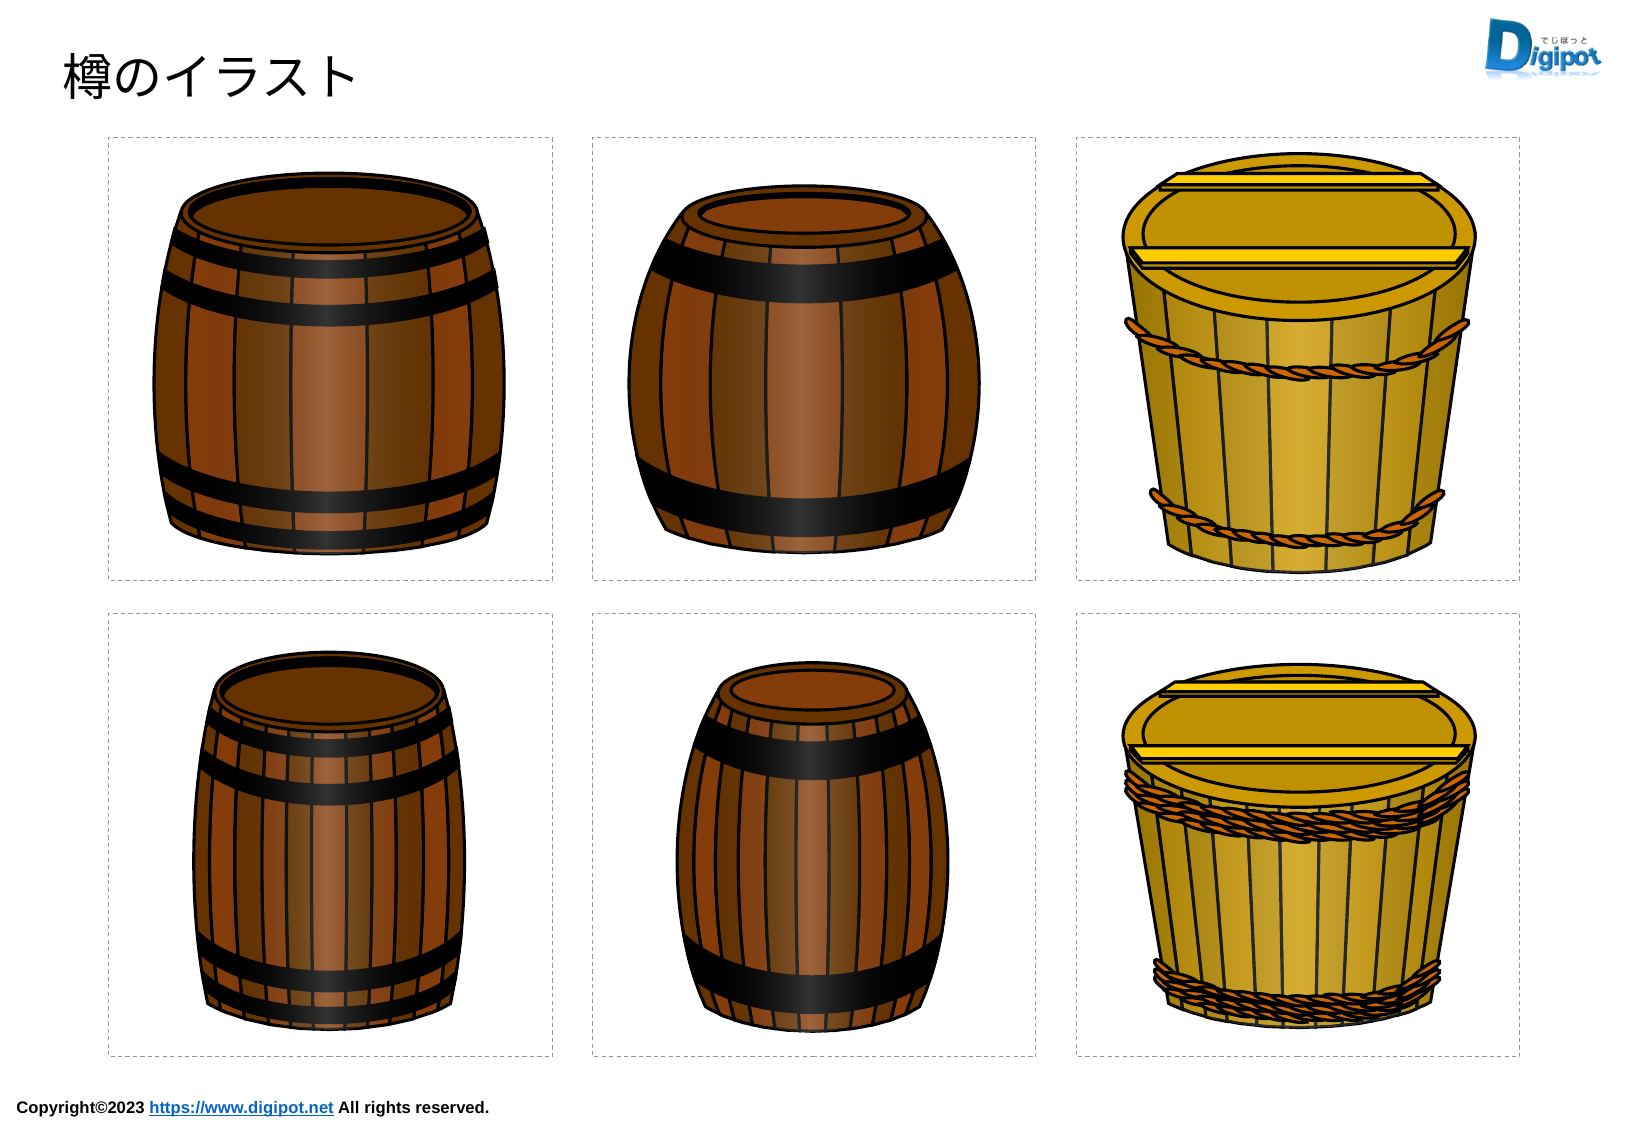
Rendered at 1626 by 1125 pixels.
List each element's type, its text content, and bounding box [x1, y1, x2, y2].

picture [1485, 18, 1602, 82]
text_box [193, 652, 465, 1030]
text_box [1122, 153, 1477, 573]
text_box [154, 173, 505, 554]
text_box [1122, 664, 1477, 1028]
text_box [628, 185, 980, 553]
text_box 樽のイラスト [47, 38, 377, 113]
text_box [677, 662, 948, 1032]
